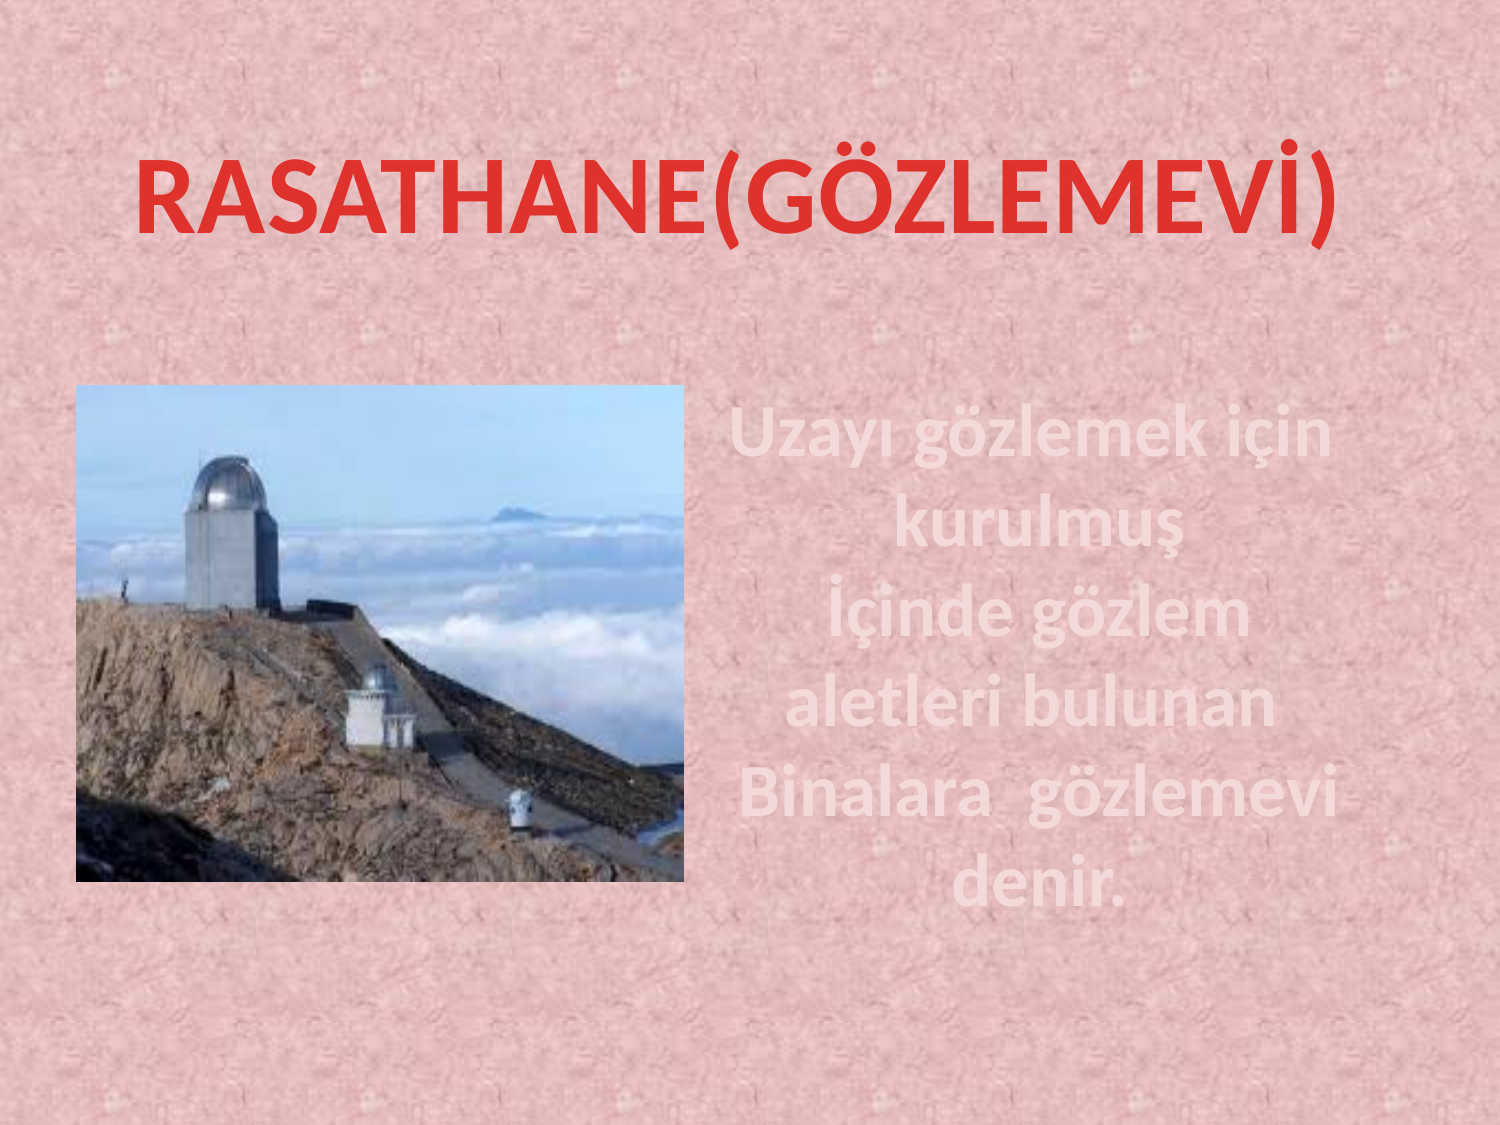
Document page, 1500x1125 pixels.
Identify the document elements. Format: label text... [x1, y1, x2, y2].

text_box Uzayı gözlemek için kurulmuş İçinde gözlem aletleri bulunan Binalara gözlemevi denir. [702, 373, 1378, 929]
picture [0, 0, 1500, 1125]
text_box RASATHANE(GÖZLEMEVİ) [118, 113, 1358, 264]
